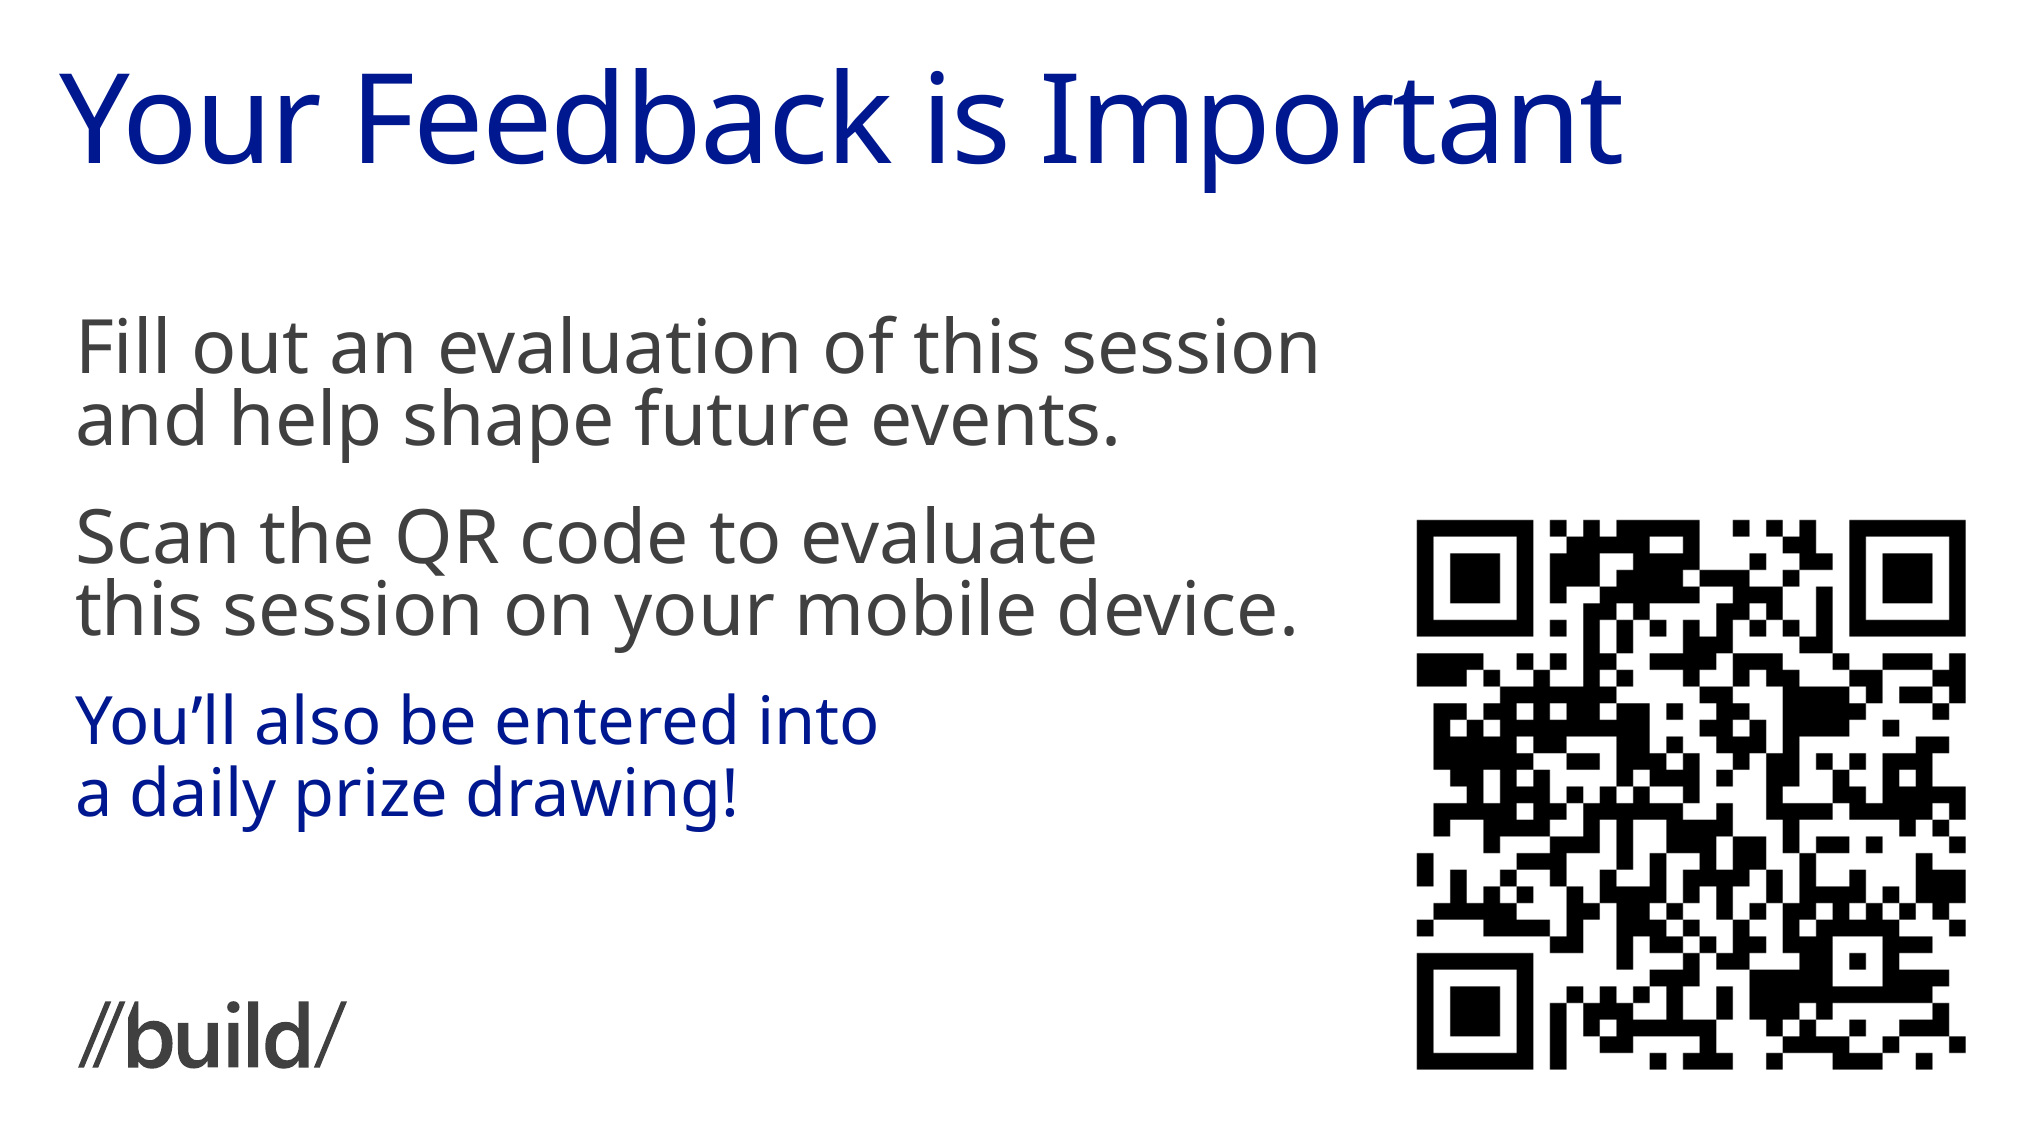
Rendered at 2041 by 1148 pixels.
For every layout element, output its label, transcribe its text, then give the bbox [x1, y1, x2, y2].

text_box Your Feedback is Important [45, 48, 1996, 199]
text_box [313, 1001, 348, 1068]
text_box [92, 1001, 126, 1068]
text_box [227, 1001, 240, 1013]
text_box [78, 1001, 112, 1068]
text_box [228, 1022, 239, 1068]
text_box Fill out an evaluation of this session and help shape future events. Scan the QR code to evaluate this session on your mobile device. You’ll also be entered into a daily prize drawing! [45, 291, 1995, 649]
text_box [177, 1022, 218, 1069]
text_box [265, 1001, 309, 1069]
picture [1344, 448, 2039, 1142]
text_box [128, 1001, 173, 1069]
text_box [248, 1001, 259, 1068]
